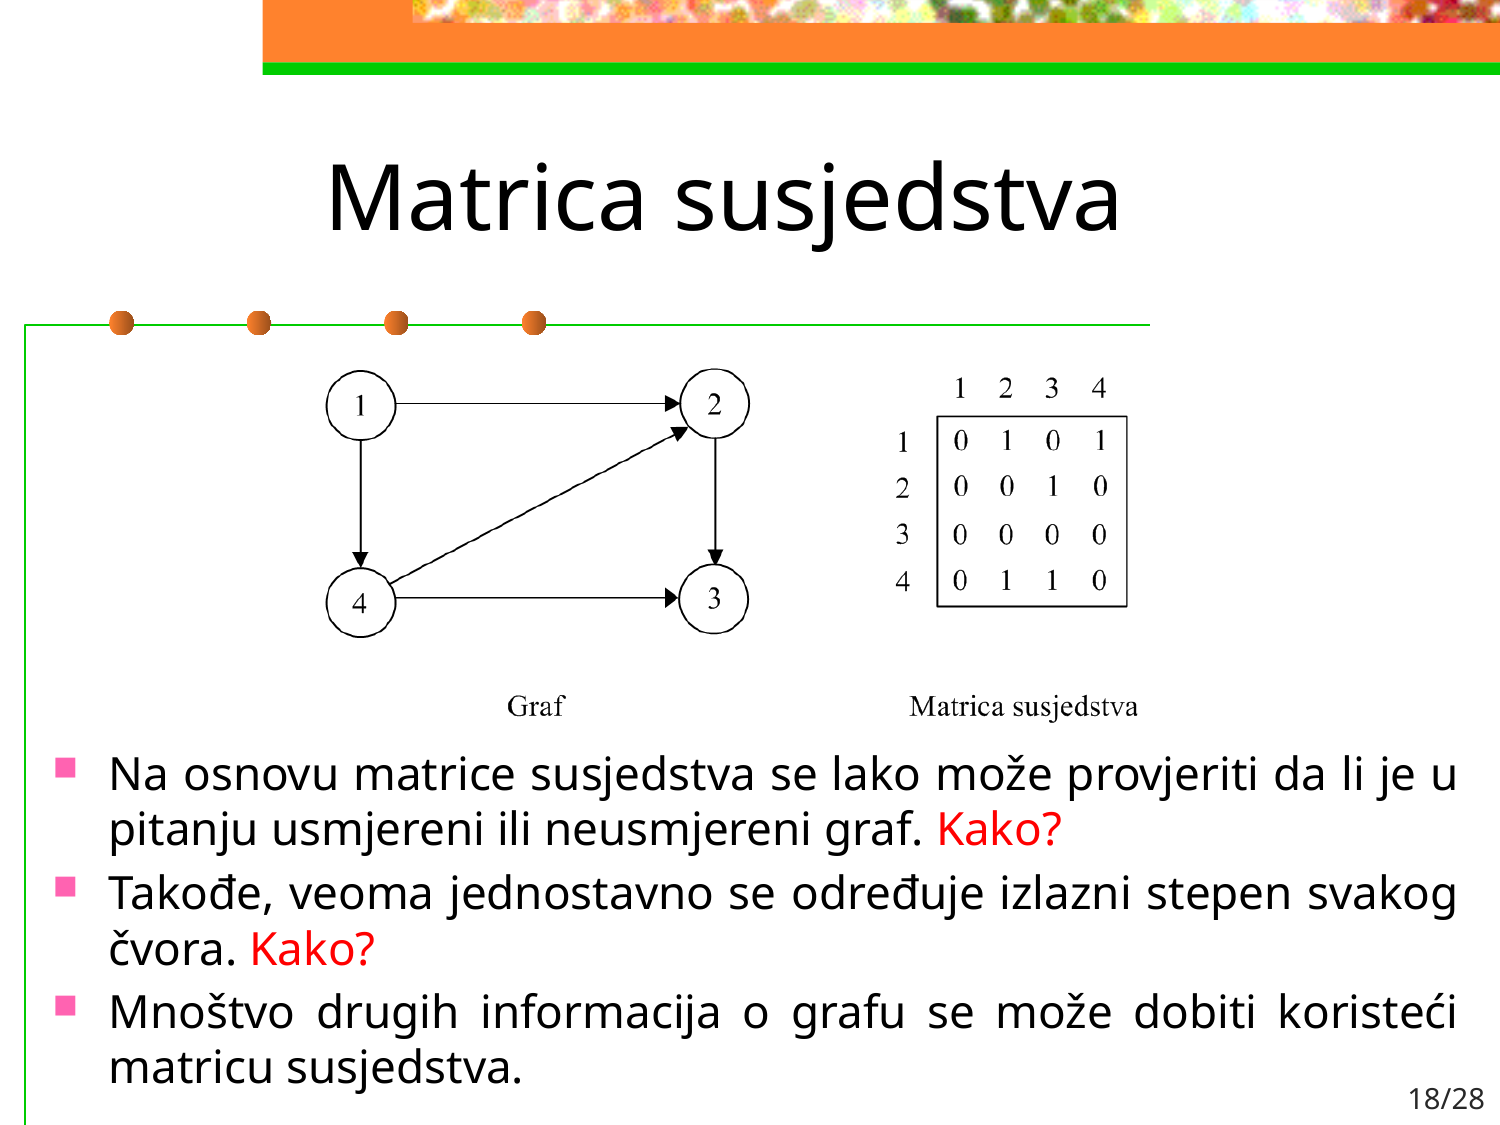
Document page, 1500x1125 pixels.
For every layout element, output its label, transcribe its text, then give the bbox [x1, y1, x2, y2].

picture [299, 337, 1138, 724]
text_box 18/28 [1374, 1072, 1500, 1123]
list Na osnovu matrice susjedstva se lako može provjeriti da li je u pitanju usmjereni ili neusmjereni graf. Kako? Takođe, veoma jednostavno se određuje izlazni stepen svakog čvora. Kako? Mnoštvo drugih informacija o grafu se može dobiti koristeći matricu susjedstva. [37, 737, 1475, 1063]
title Matrica susjedstva [87, 99, 1363, 288]
picture [412, 0, 1500, 23]
